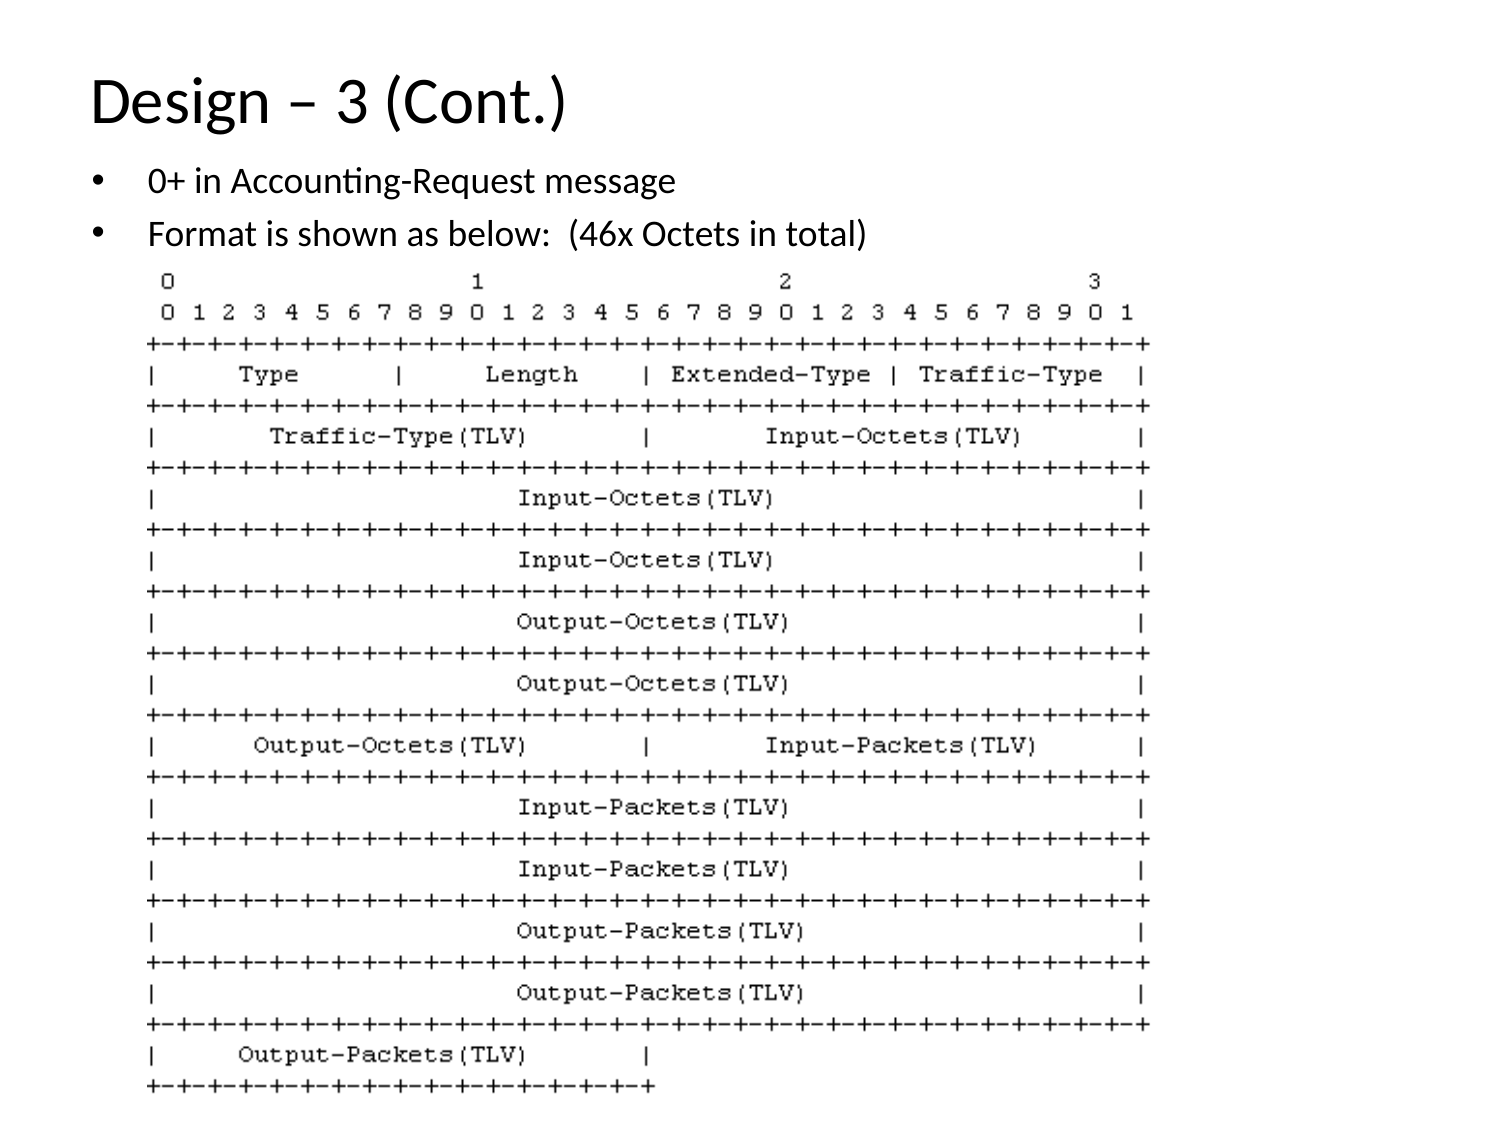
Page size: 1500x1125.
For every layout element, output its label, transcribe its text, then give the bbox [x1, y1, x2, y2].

list 0+ in Accounting-Request message Format is shown as below: (46x Octets in total) [76, 149, 1427, 268]
picture [147, 270, 1152, 1102]
title Design – 3 (Cont.) [75, 45, 1425, 149]
